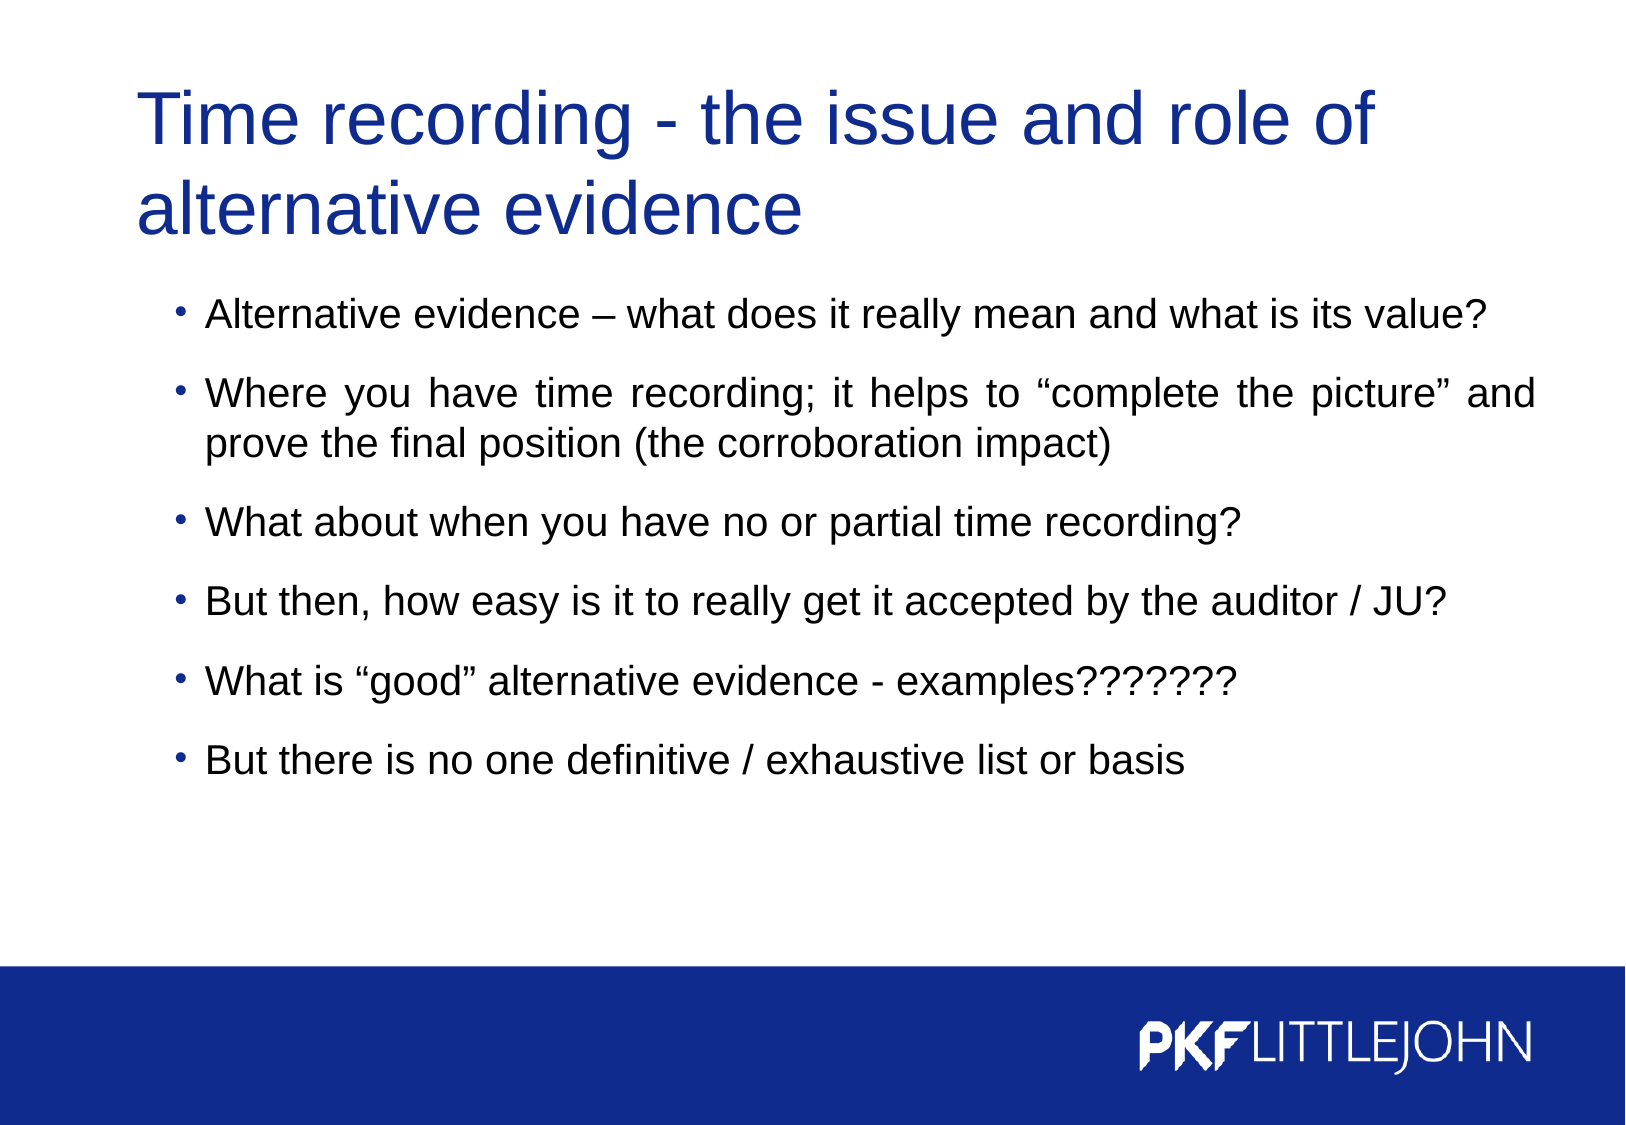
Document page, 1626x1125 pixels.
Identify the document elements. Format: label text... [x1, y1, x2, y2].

list Alternative evidence – what does it really mean and what is its value? Where you have time recording; it helps to “complete the picture” and prove the final position (the corroboration impact) What about when you have no or partial time recording? But then, how easy is it to really get it accepted by the auditor / JU? What is “good” alternative evidence - examples??????? But there is no one definitive / exhaustive list or basis [127, 278, 1553, 920]
picture [1107, 988, 1563, 1103]
title Time recording - the issue and role of alternative evidence [121, 62, 1551, 201]
